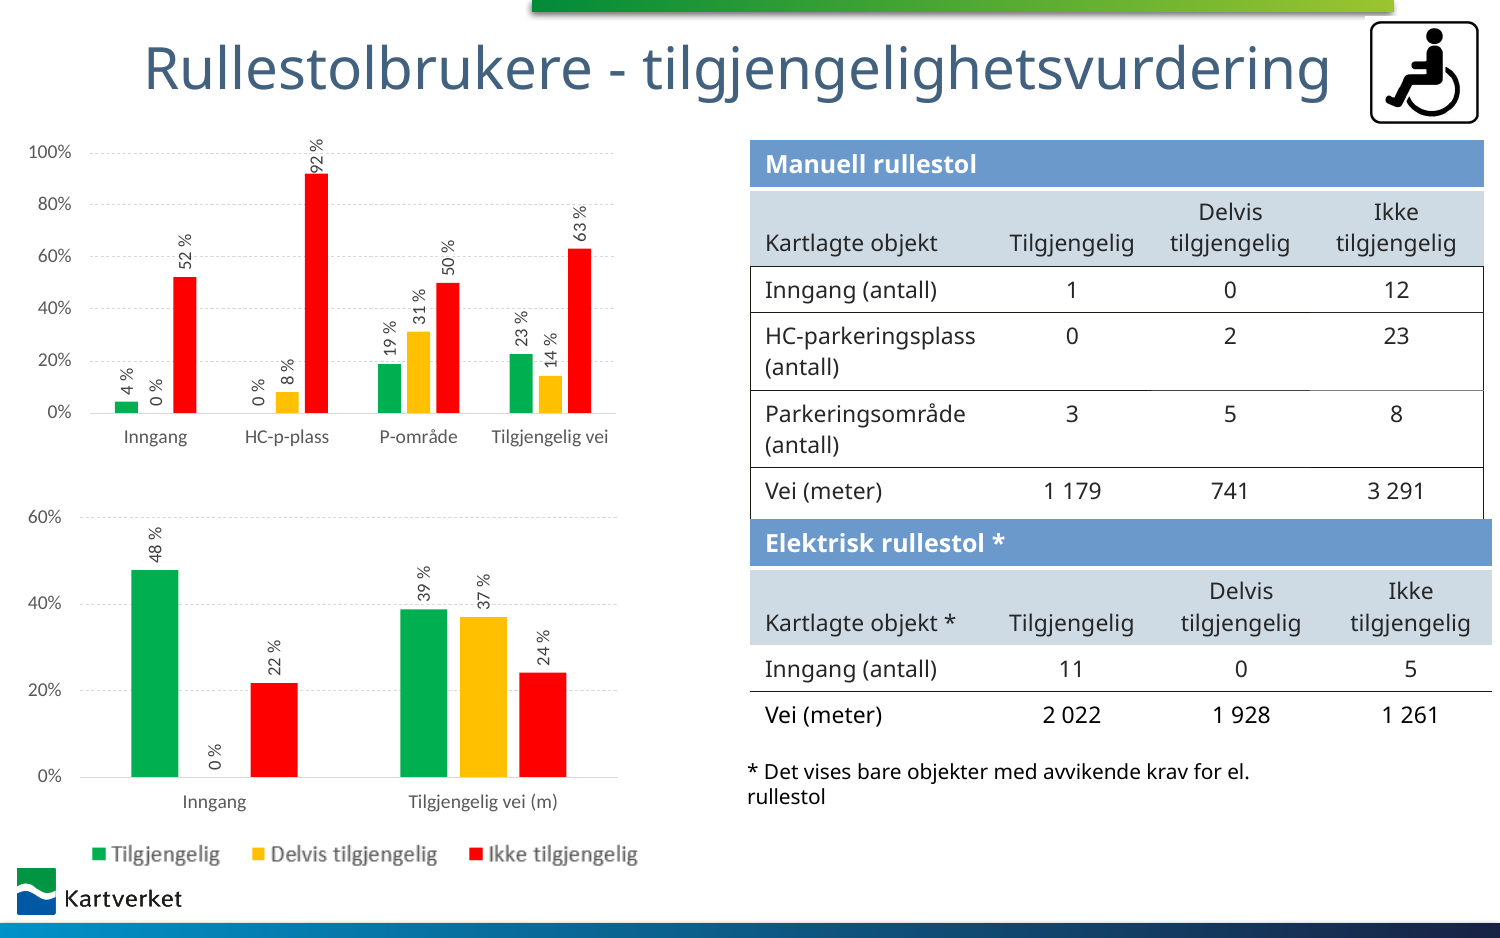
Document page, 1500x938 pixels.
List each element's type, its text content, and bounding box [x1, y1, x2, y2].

text_box Rullestolbrukere - tilgjengelighetsvurdering [39, 12, 1348, 109]
table_cell Tilgjengelig [994, 191, 1151, 266]
table_cell 1 928 [1153, 692, 1330, 738]
table_cell 1 179 [994, 468, 1151, 519]
table_cell 0 [1153, 645, 1330, 691]
table_cell Kartlagte objekt * [750, 570, 991, 645]
table_cell 8 [1310, 391, 1483, 467]
table_cell 2 022 [991, 692, 1153, 738]
picture [1365, 16, 1484, 129]
table_cell 741 [1151, 468, 1310, 519]
table_cell Kartlagte objekt [750, 191, 994, 266]
picture [86, 838, 643, 870]
table_cell 1 261 [1330, 692, 1492, 738]
table_cell Ikke tilgjengelig [1330, 570, 1492, 645]
table_cell Tilgjengelig [991, 570, 1153, 645]
table_cell 23 [1310, 313, 1483, 390]
table_cell Delvis tilgjengelig [1151, 191, 1310, 266]
table_cell Parkeringsområde (antall) [751, 391, 994, 467]
picture [20, 499, 630, 822]
table_cell Ikke tilgjengelig [1310, 191, 1484, 266]
table_cell HC-parkeringsplass (antall) [751, 313, 994, 390]
table_cell 5 [1151, 391, 1310, 467]
table_cell 0 [994, 313, 1151, 390]
text_box * Det vises bare objekter med avvikende krav for el. rullestol [732, 751, 1317, 816]
table_cell 3 291 [1310, 468, 1483, 519]
table_cell 11 [991, 645, 1153, 691]
table_cell 3 [994, 391, 1151, 467]
table_header Manuell rullestol [750, 140, 1484, 187]
table_header Elektrisk rullestol * [750, 519, 1492, 566]
table_cell 5 [1330, 645, 1492, 691]
table_cell Inngang (antall) [751, 267, 994, 312]
table_cell 12 [1310, 267, 1483, 312]
table_cell Vei (meter) [750, 692, 991, 738]
table_cell Inngang (antall) [750, 645, 991, 691]
table_cell 1 [994, 267, 1151, 312]
picture [20, 135, 629, 457]
table_cell Vei (meter) [751, 468, 994, 519]
table_cell Delvis tilgjengelig [1153, 570, 1330, 645]
table_cell 0 [1151, 267, 1310, 312]
table_cell 2 [1151, 313, 1310, 390]
